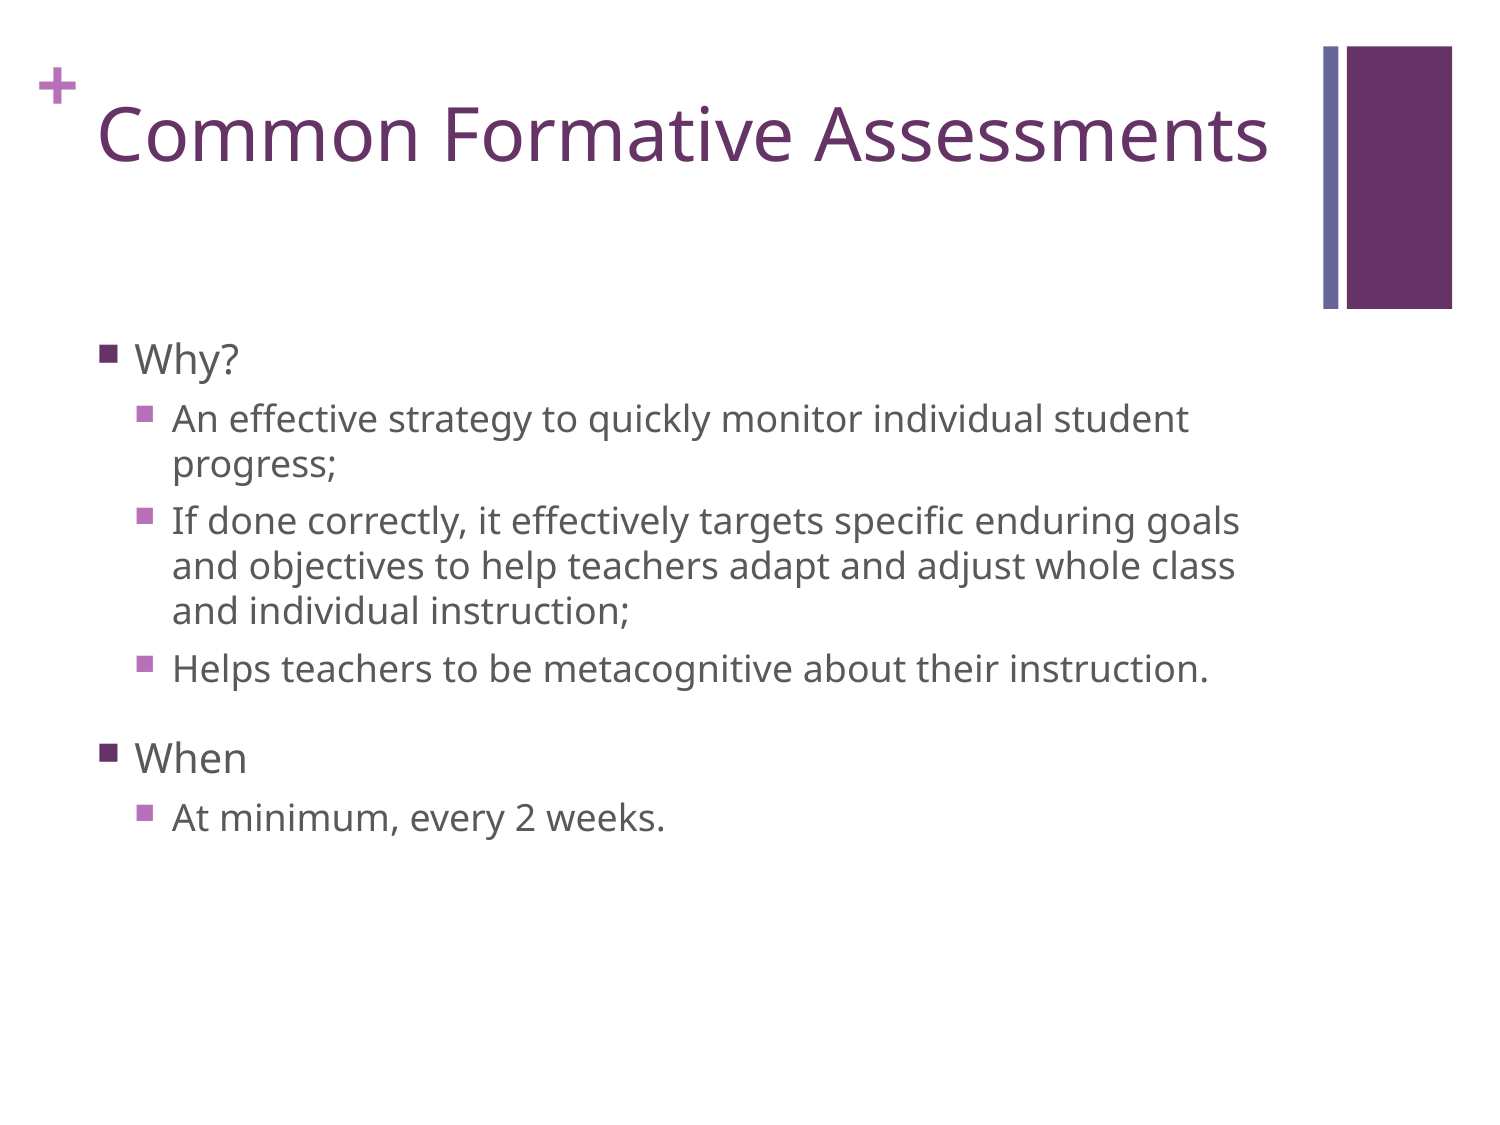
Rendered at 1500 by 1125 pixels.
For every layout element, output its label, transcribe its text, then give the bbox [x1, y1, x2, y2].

list Why? An effective strategy to quickly monitor individual student progress; If done correctly, it effectively targets specific enduring goals and objectives to help teachers adapt and adjust whole class and individual instruction; Helps teachers to be metacognitive about their instruction. When At minimum, every 2 weeks. [81, 324, 1322, 1005]
title Common Formative Assessments [81, 79, 1322, 263]
